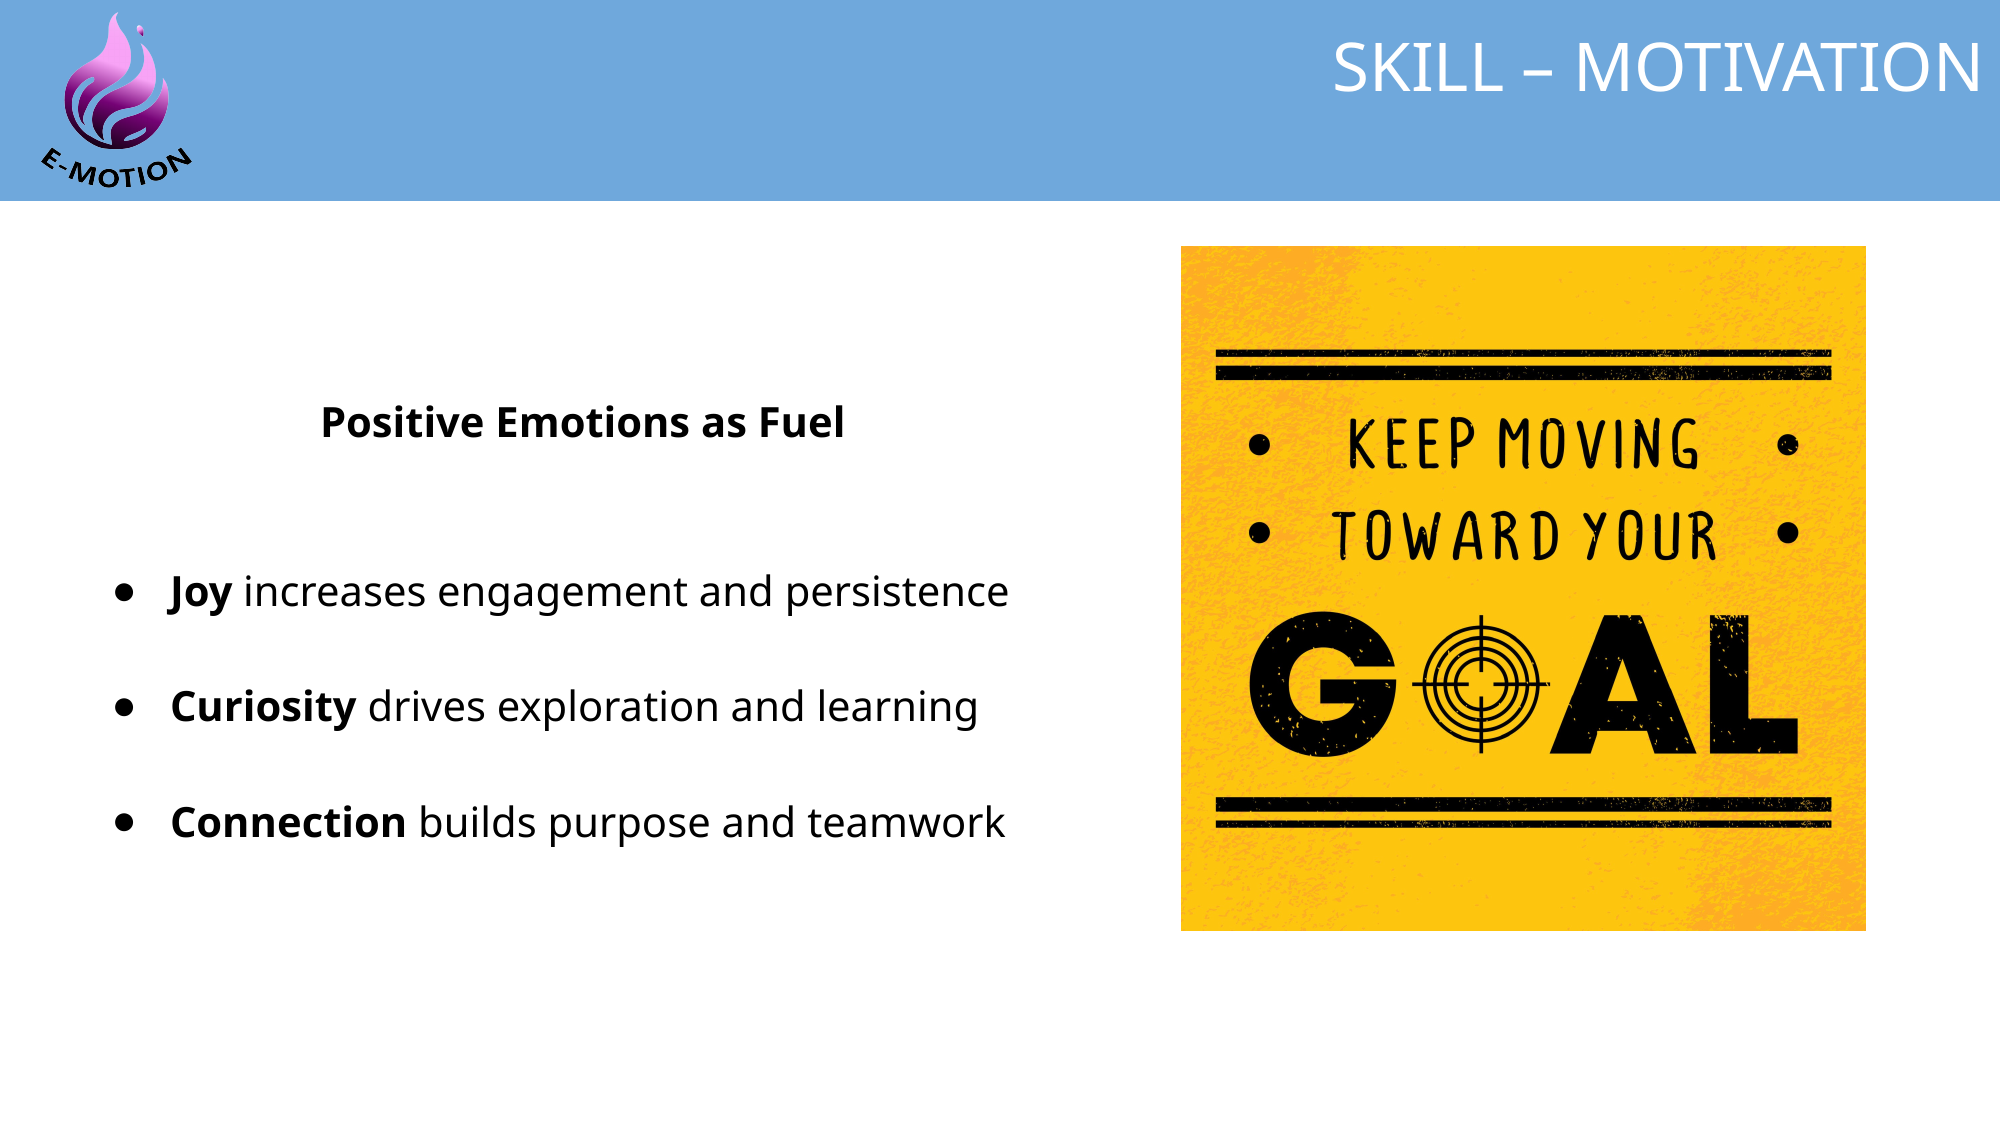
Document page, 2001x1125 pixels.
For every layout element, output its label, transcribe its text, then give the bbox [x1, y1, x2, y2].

picture [0, 0, 253, 247]
picture [1181, 246, 1867, 932]
text_box Positive Emotions as Fuel Joy increases engagement and persistence Curiosity drives exploration and learning Connection builds purpose and teamwork [80, 373, 1060, 804]
text_box SKILL – MOTIVATION [1108, 16, 2000, 194]
